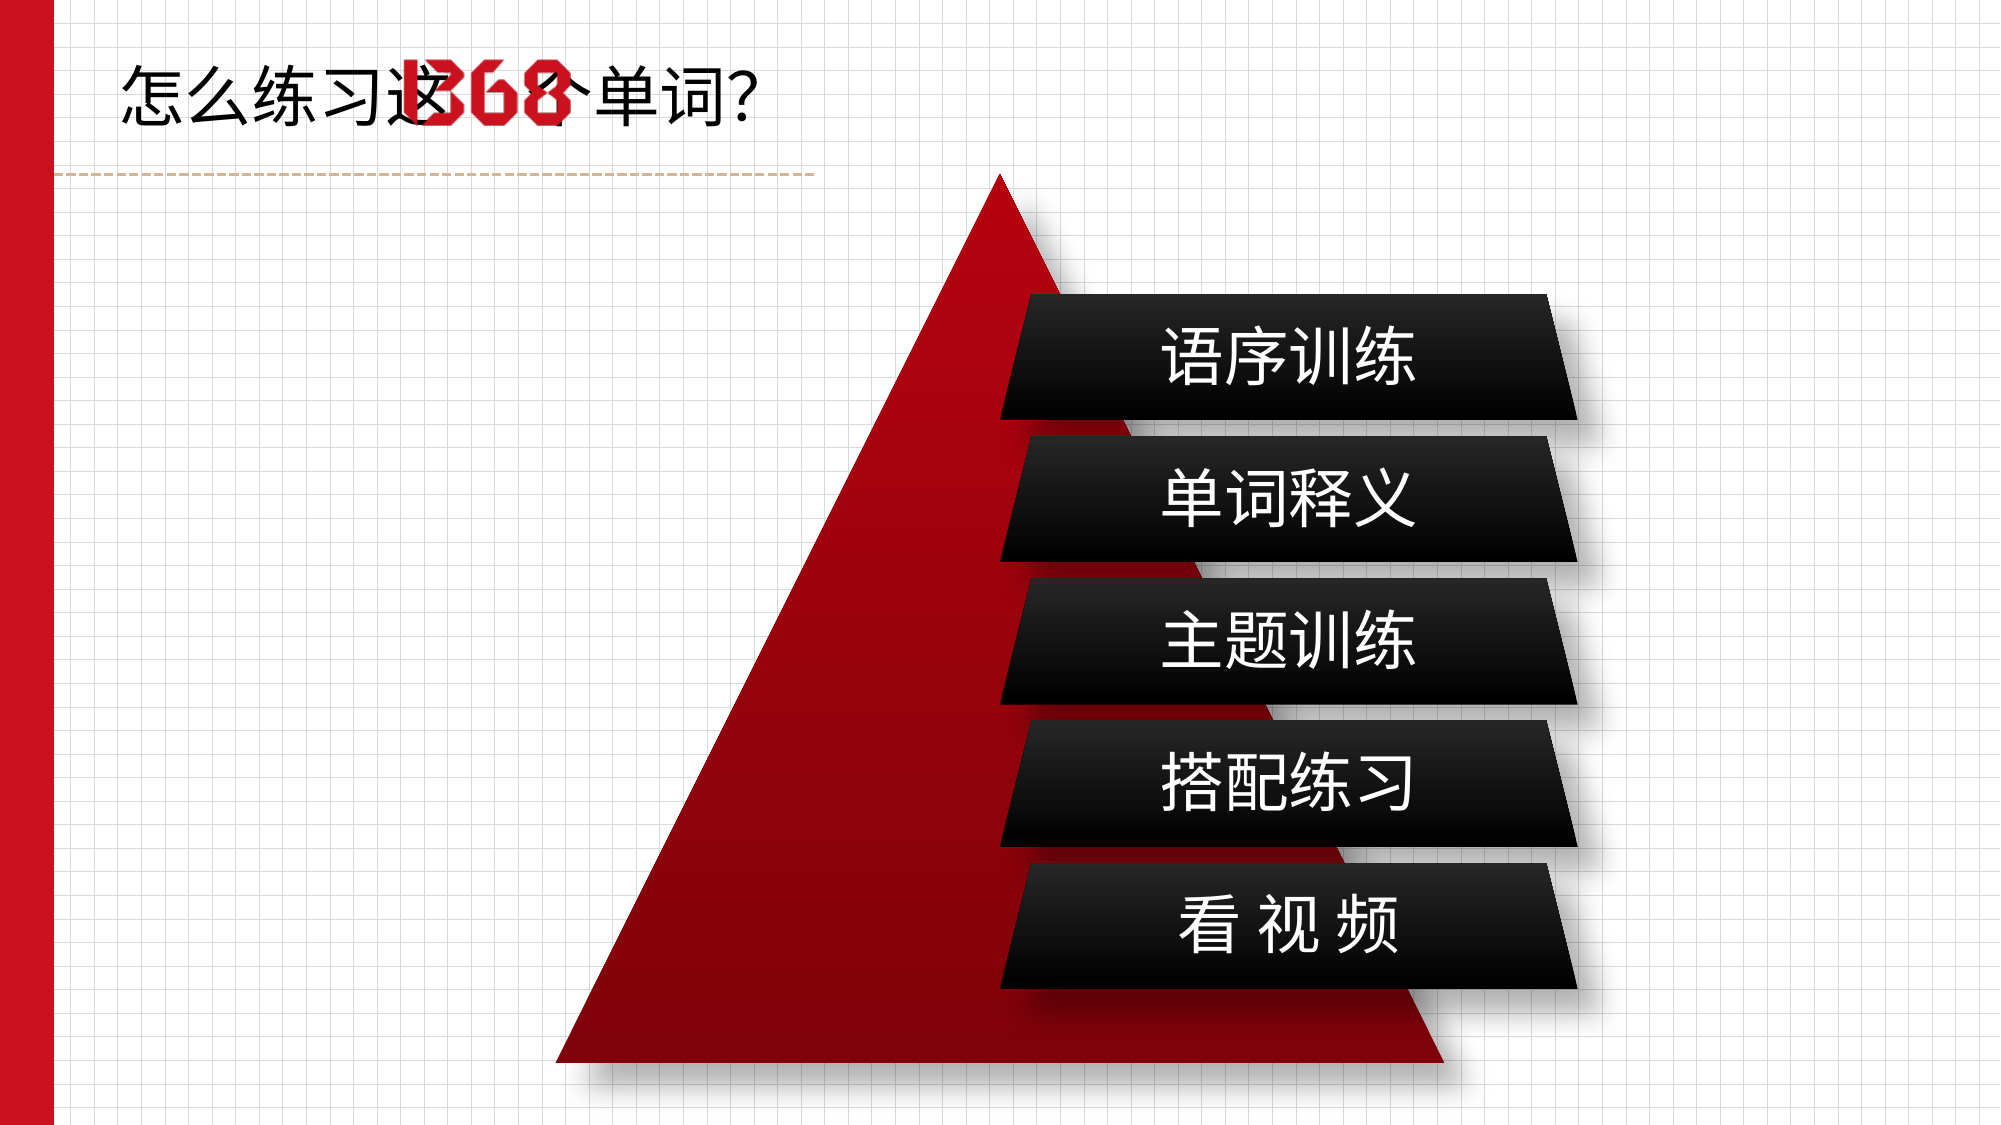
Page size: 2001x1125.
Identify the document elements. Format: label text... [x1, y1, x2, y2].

picture [345, 11, 629, 205]
text_box 怎么练习这 个单词？ [629, 47, 809, 143]
text_box 怎么练习这 个单词？ [103, 47, 345, 143]
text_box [399, 174, 1734, 1063]
text_box [0, 0, 55, 1125]
